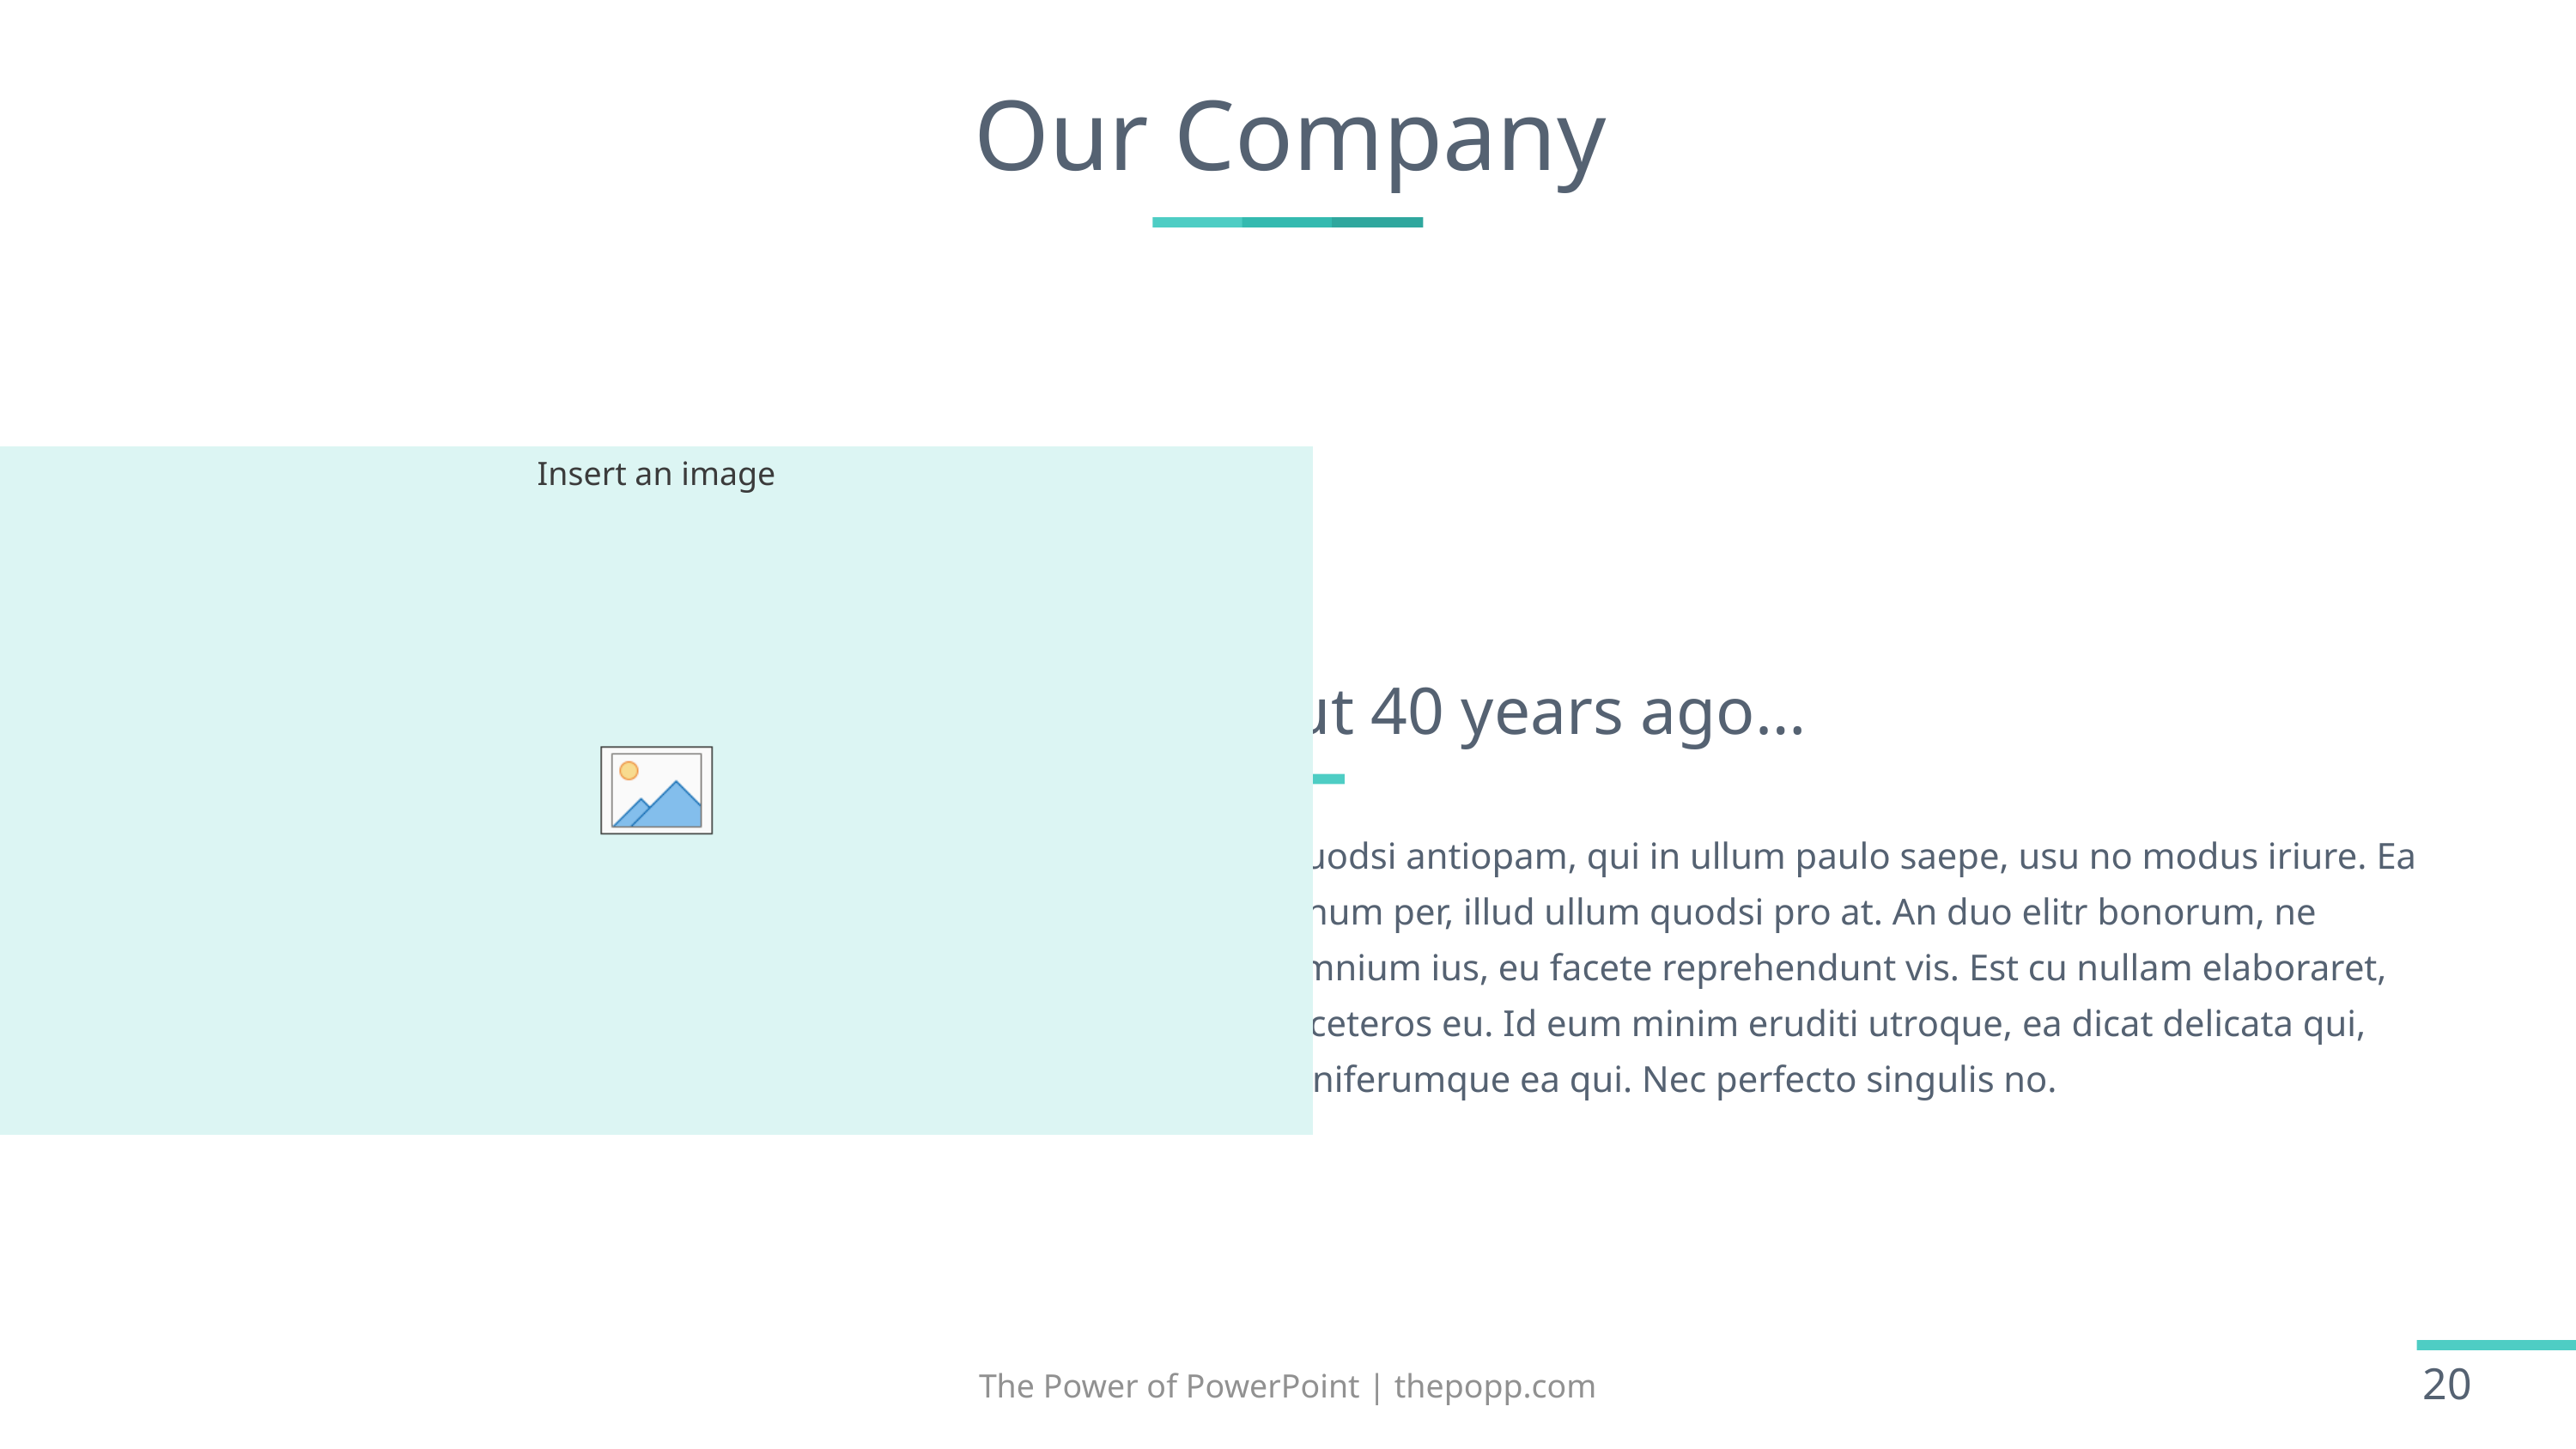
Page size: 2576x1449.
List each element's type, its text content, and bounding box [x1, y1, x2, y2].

title Our Company [69, 49, 2512, 230]
slide_number 20 [2409, 1351, 2576, 1421]
list Vel an quodsi antiopam, qui in ullum paulo saepe, usu no modus iriure. Ea sale alienum per, illud ullum quodsi pro at. An duo elitr bonorum, ne modo omnium ius, eu facete reprehendunt vis. Est cu nullam elaboraret, vis case ceteros eu. Id eum minim eruditi utroque, ea dicat delicata qui, iusto signiferumque ea qui. Nec perfecto singulis no. [1314, 814, 2433, 1135]
picture [0, 446, 1314, 1135]
footer The Power of PowerPoint | thepopp.com [853, 1349, 1723, 1427]
list About 40 years ago… [1314, 656, 2433, 761]
